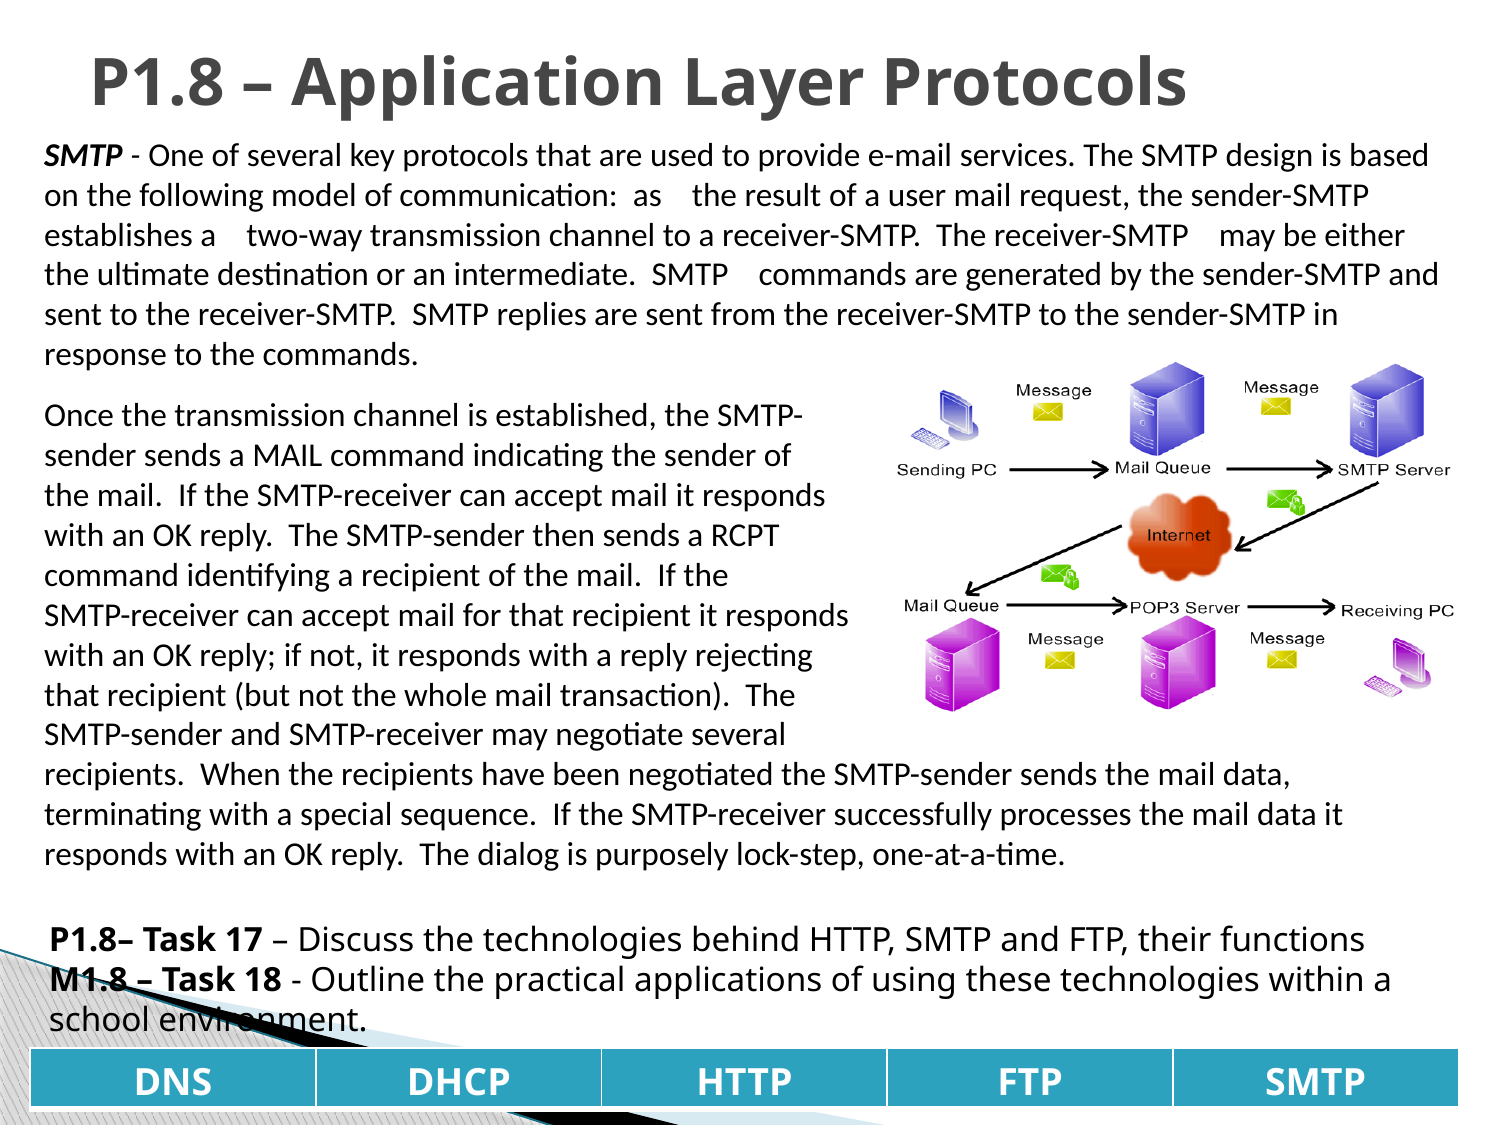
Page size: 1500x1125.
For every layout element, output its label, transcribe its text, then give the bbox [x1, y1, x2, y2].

text_box P1.8– Task 17 – Discuss the technologies behind HTTP, SMTP and FTP, their functions M1.8 – Task 18 - Outline the practical applications of using these technologies within a school environment. [34, 910, 1459, 1045]
table_header DNS [31, 1049, 315, 1106]
table_header FTP [888, 1049, 1172, 1106]
table_header HTTP [602, 1049, 886, 1106]
title P1.8 – Application Layer Protocols [75, 9, 1425, 149]
picture [884, 349, 1483, 729]
table_header DHCP [317, 1049, 601, 1106]
table_header SMTP [1174, 1049, 1458, 1106]
list SMTP - One of several key protocols that are used to provide e-mail services. The SMTP design is based on the following model of communication: as the result of a user mail request, the sender-SMTP establishes a two-way transmission channel to a receiver-SMTP. The receiver-SMTP may be either the ultimate destination or an intermediate. SMTP commands are generated by the sender-SMTP and sent to the receiver-SMTP. SMTP replies are sent from the receiver-SMTP to the sender-SMTP in response to the commands. Once the transmission channel is established, the SMTP- sender sends a MAIL command indicating the sender of the mail. If the SMTP-receiver can accept mail it responds with an OK reply. The SMTP-sender then sends a RCPT command identifying a recipient of the mail. If the SMTP-receiver can accept mail for that recipient it responds with an OK reply; if not, it responds with a reply rejecting that recipient (but not the whole mail transaction). The SMTP-sender and SMTP-receiver may negotiate several recipients. When the recipients have been negotiated the SMTP-sender sends the mail data, terminating with a special sequence. If the SMTP-receiver successfully processes the mail data it responds with an OK reply. The dialog is purposely lock-step, one-at-a-time. [29, 125, 1459, 795]
